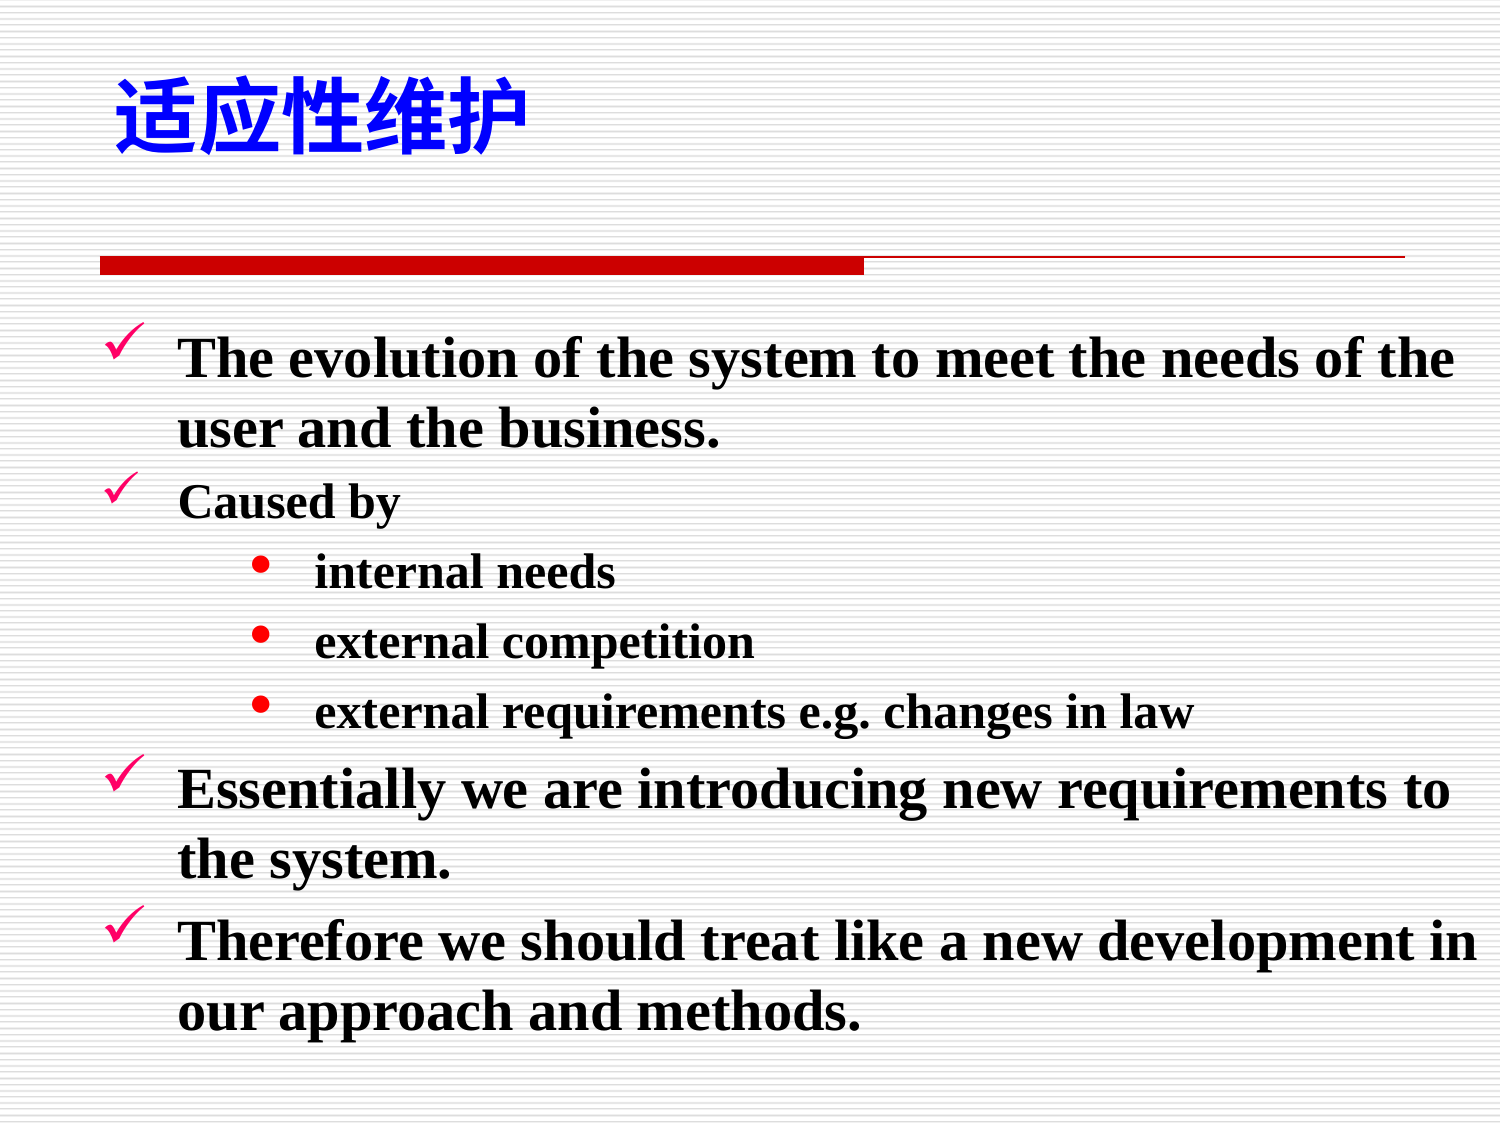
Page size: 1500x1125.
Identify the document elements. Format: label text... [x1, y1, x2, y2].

picture [0, 0, 1500, 1125]
text_box 适应性维护 [100, 45, 1276, 184]
text_box The evolution of the system to meet the needs of the user and the business. Caused by internal needs external competition external requirements e.g. changes in law Essentially we are introducing new requirements to the system. Therefore we should treat like a new development in our approach and methods. [85, 311, 1500, 1057]
